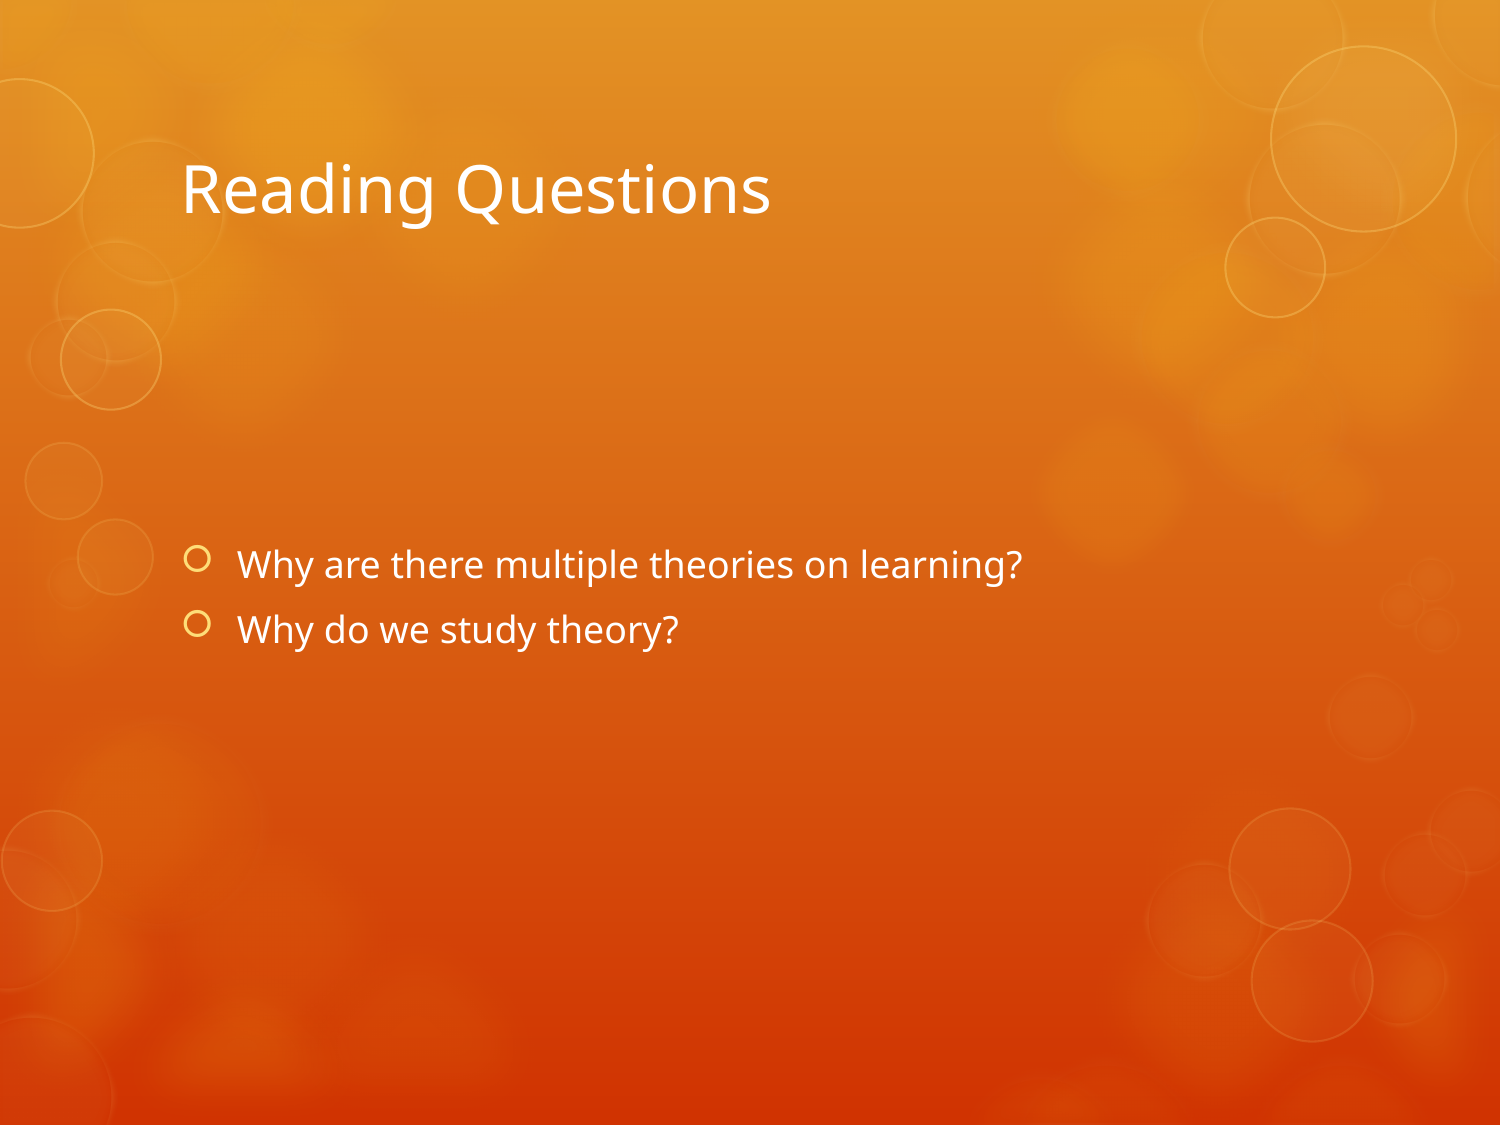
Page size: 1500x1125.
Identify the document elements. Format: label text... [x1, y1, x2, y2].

list Why are there multiple theories on learning? Why do we study theory? [165, 296, 1335, 962]
title Reading Questions [165, 110, 1335, 263]
